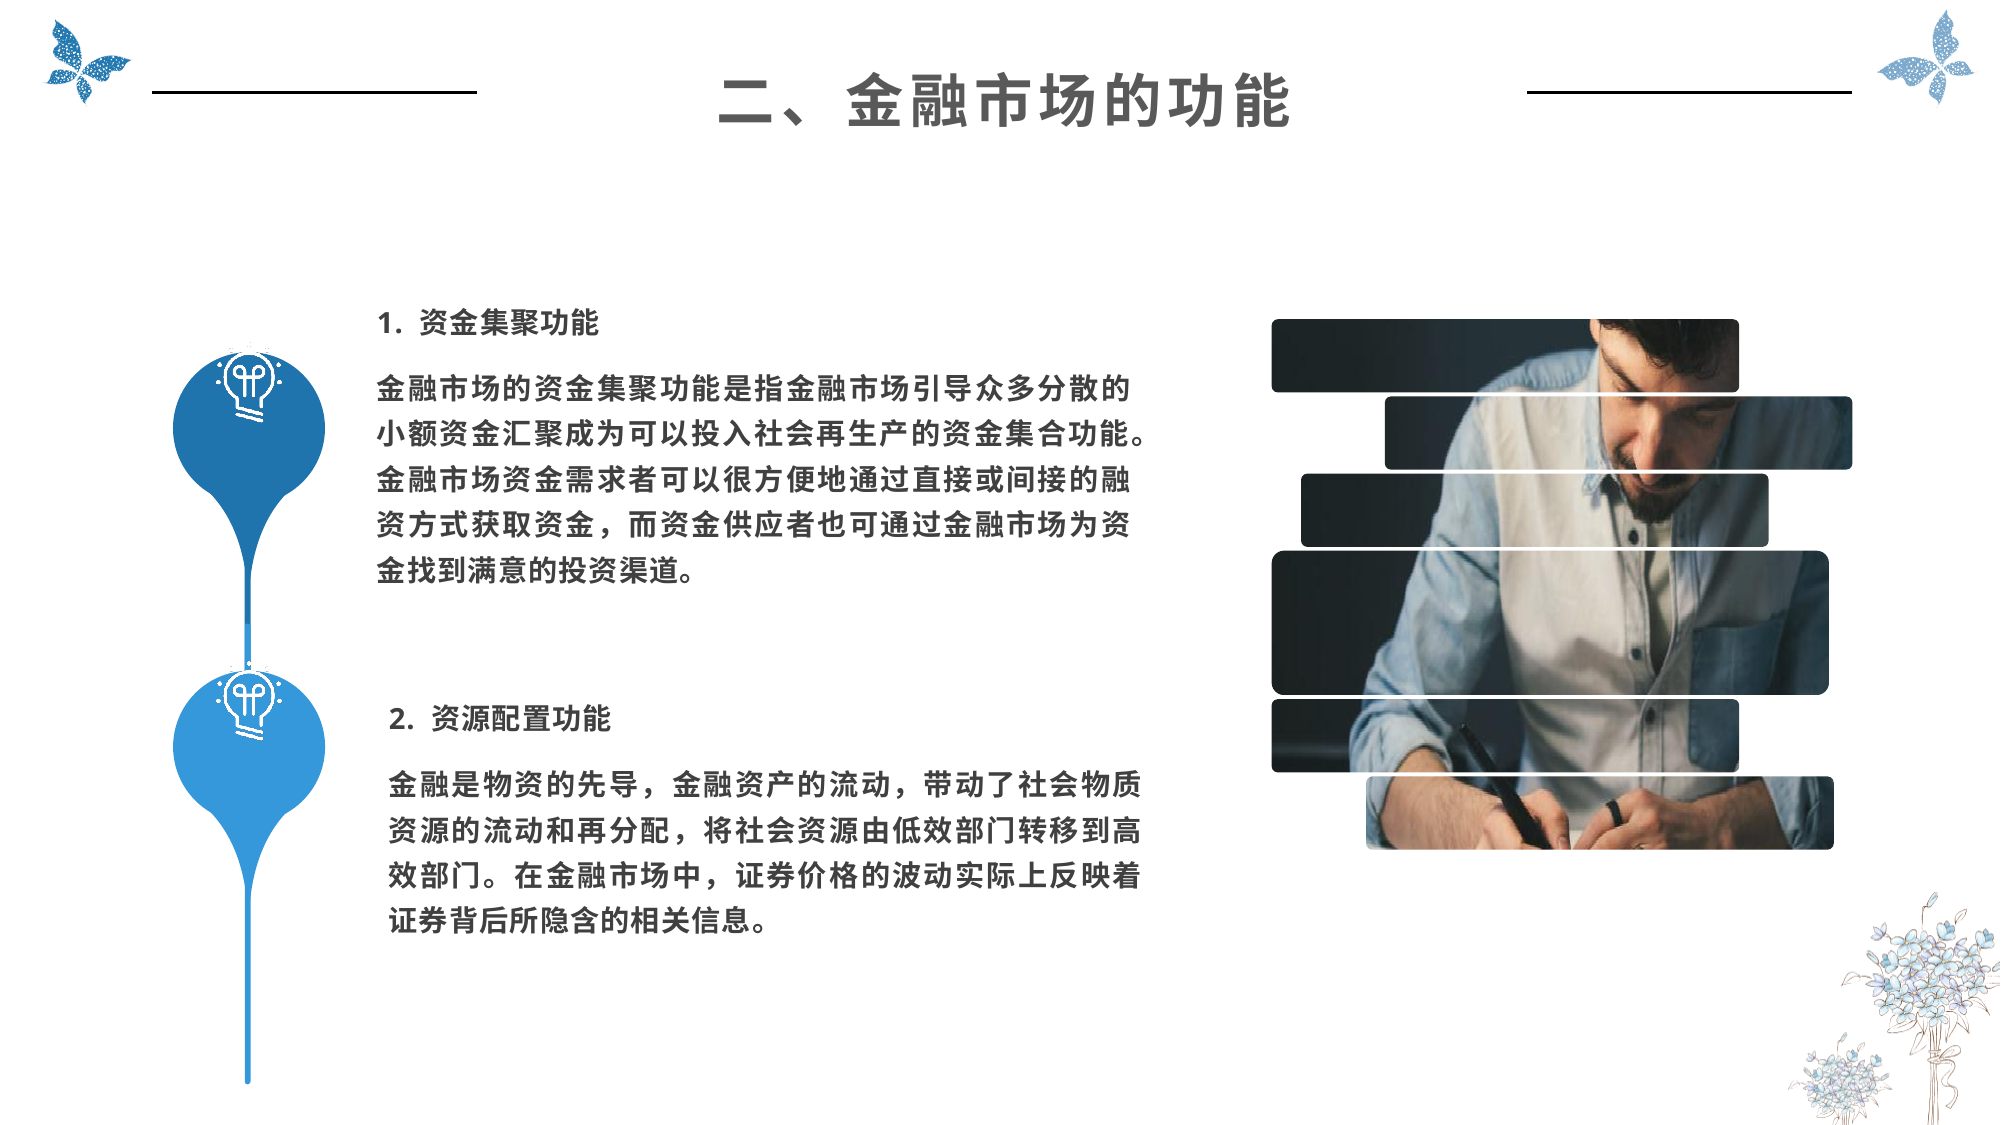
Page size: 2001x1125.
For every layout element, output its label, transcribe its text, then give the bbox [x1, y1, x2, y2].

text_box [172, 352, 325, 509]
text_box 1. 资金集聚功能 金融市场的资金集聚功能是指金融市场引导众多分散的小额资金汇聚成为可以投入社会再生产的资金集合功能。金融市场资金需求者可以很方便地通过直接或间接的融资方式获取资金，而资金供应者也可通过金融市场为资金找到满意的投资渠道。 [362, 293, 1147, 606]
picture [201, 335, 297, 431]
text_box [151, 55, 1852, 142]
picture [1788, 892, 2000, 1125]
text_box 2. 资源配置功能 金融是物资的先导，金融资产的流动，带动了社会物质资源的流动和再分配，将社会资源由低效部门转移到高效部门。在金融市场中，证券价格的波动实际上反映着证券背后所隐含的相关信息。 [373, 689, 1159, 970]
text_box [243, 622, 252, 654]
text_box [173, 670, 325, 827]
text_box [1271, 319, 1853, 850]
picture [201, 654, 297, 749]
text_box [243, 564, 252, 625]
text_box [243, 882, 252, 1086]
